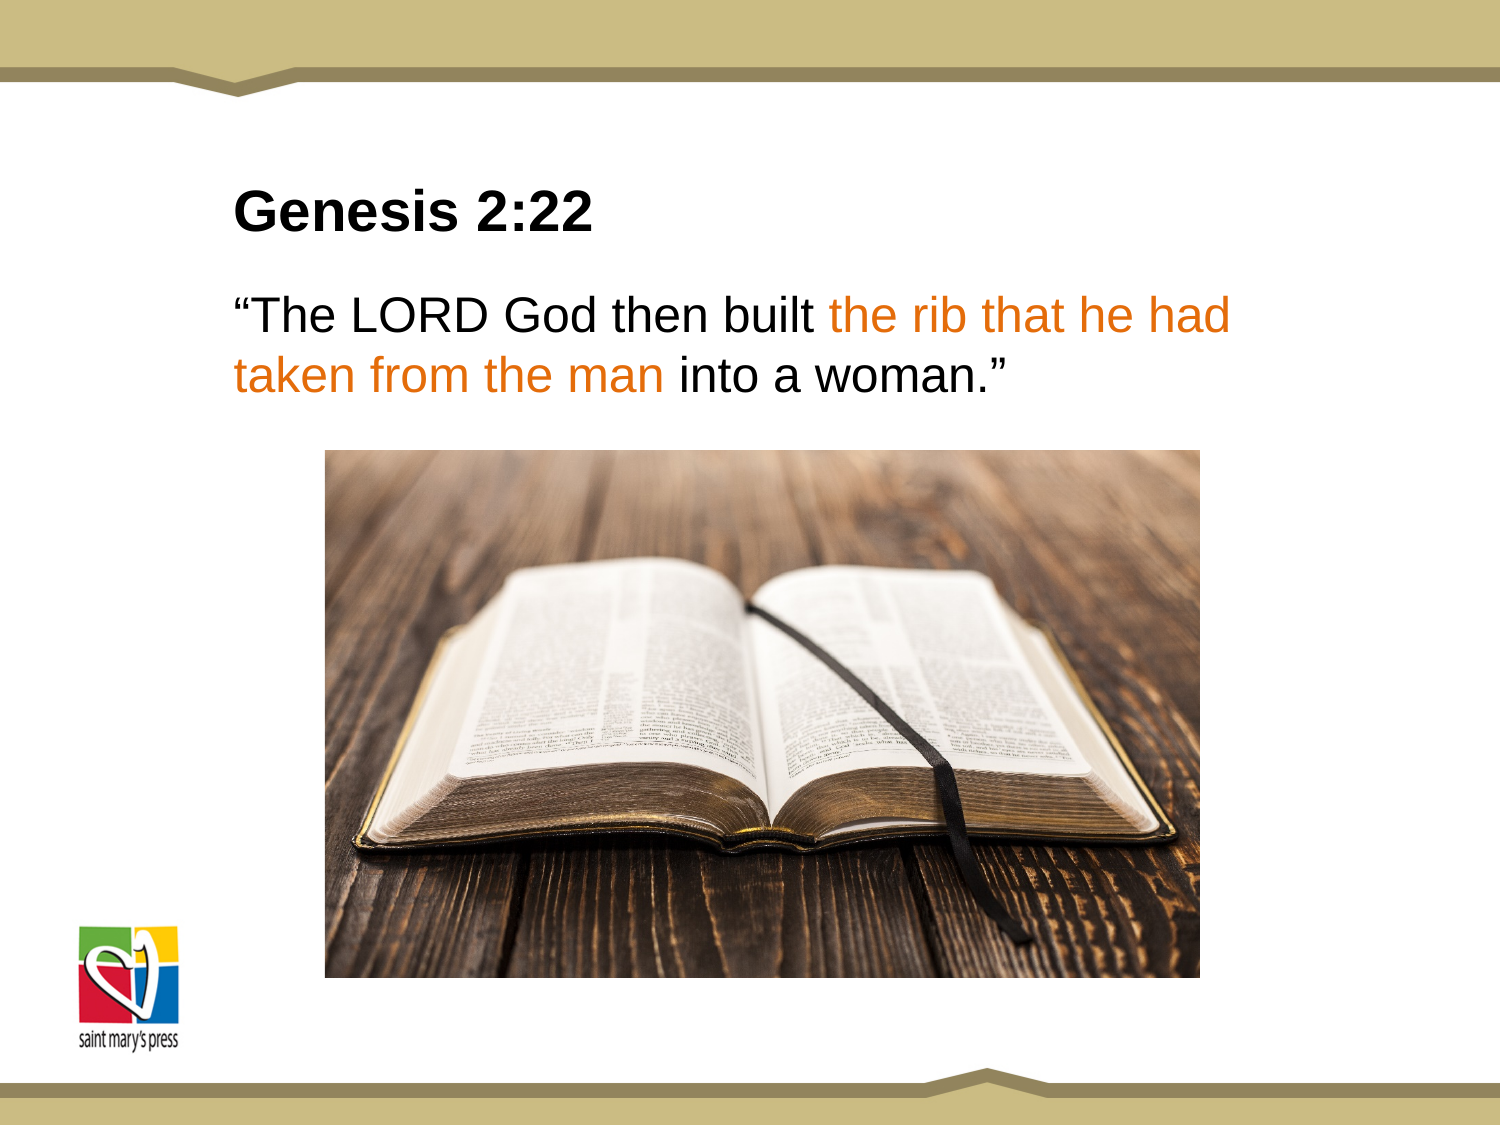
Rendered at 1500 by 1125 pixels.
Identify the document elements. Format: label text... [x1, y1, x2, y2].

title Genesis 2:22 [218, 164, 1500, 253]
list “The Lord God then built the rib that he had taken from the man into a woman.” [218, 275, 1282, 993]
picture [0, 0, 1500, 1125]
